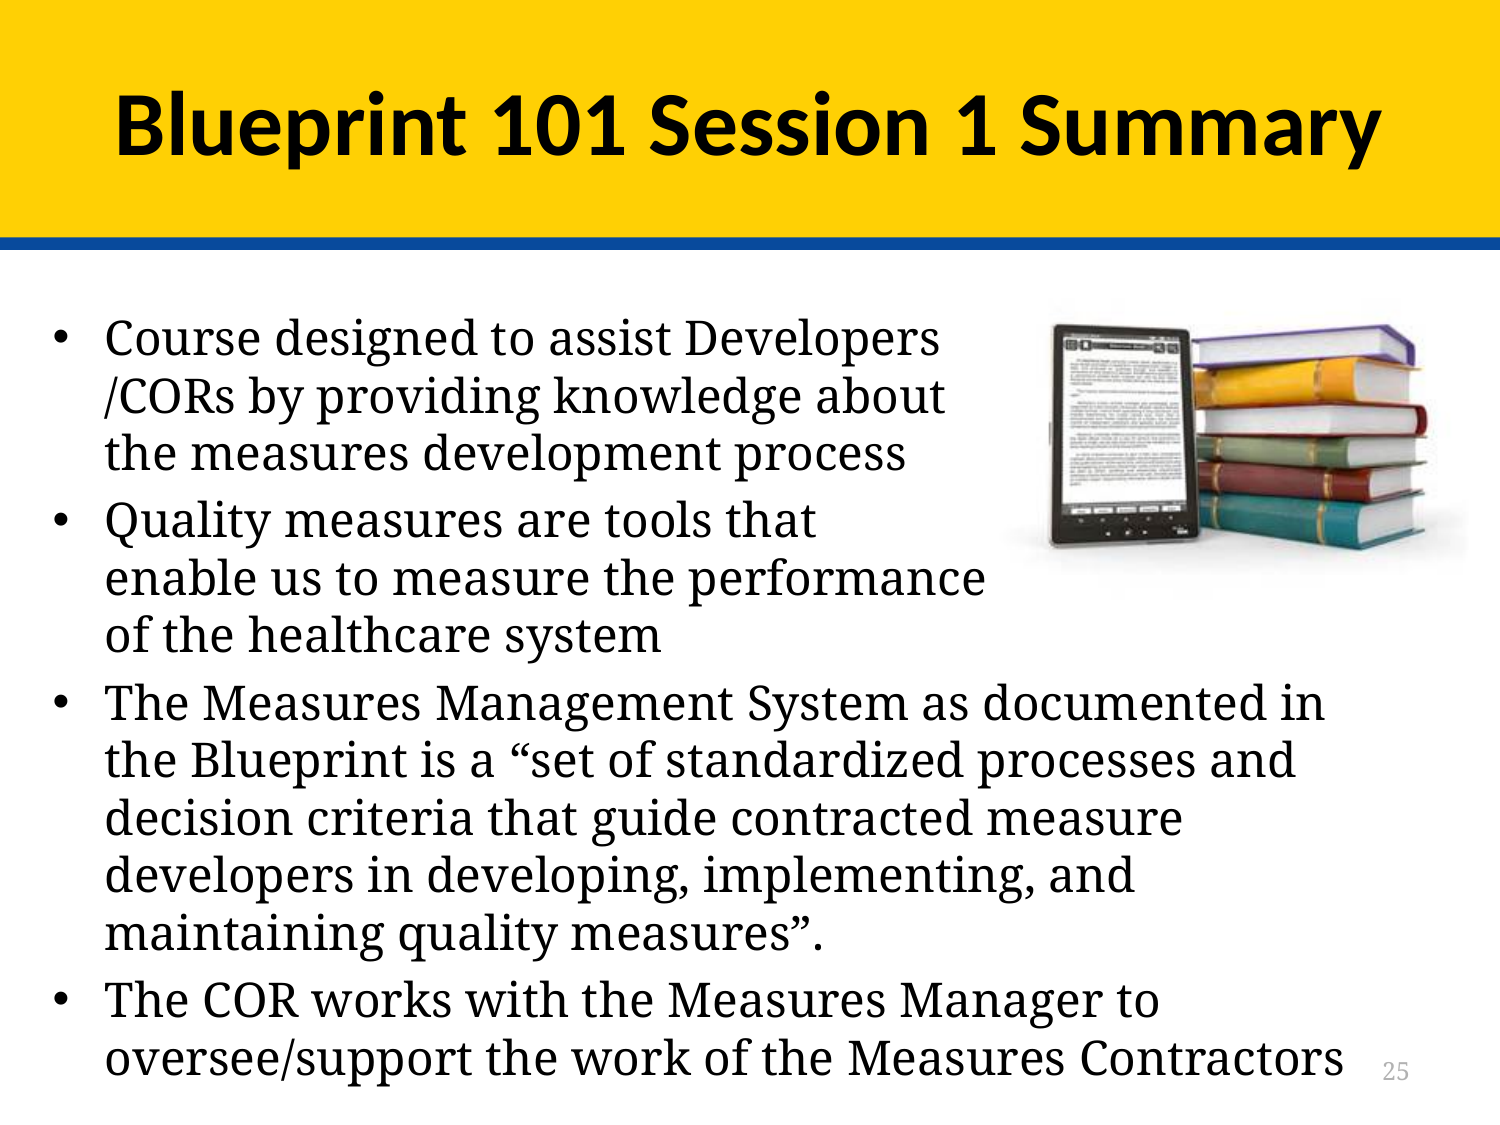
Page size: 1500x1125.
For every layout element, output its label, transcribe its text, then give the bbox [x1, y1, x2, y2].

picture [999, 262, 1469, 615]
list Course designed to assist Developers /CORs by providing knowledge about the measures development process Quality measures are tools that enable us to measure the performance of the healthcare system The Measures Management System as documented in the Blueprint is a “set of standardized processes and decision criteria that guide contracted measure developers in developing, implementing, and maintaining quality measures”. The COR works with the Measures Manager to oversee/support the work of the Measures Contractors [37, 299, 1425, 1103]
title Blueprint 101 Session 1 Summary [0, 0, 1500, 238]
